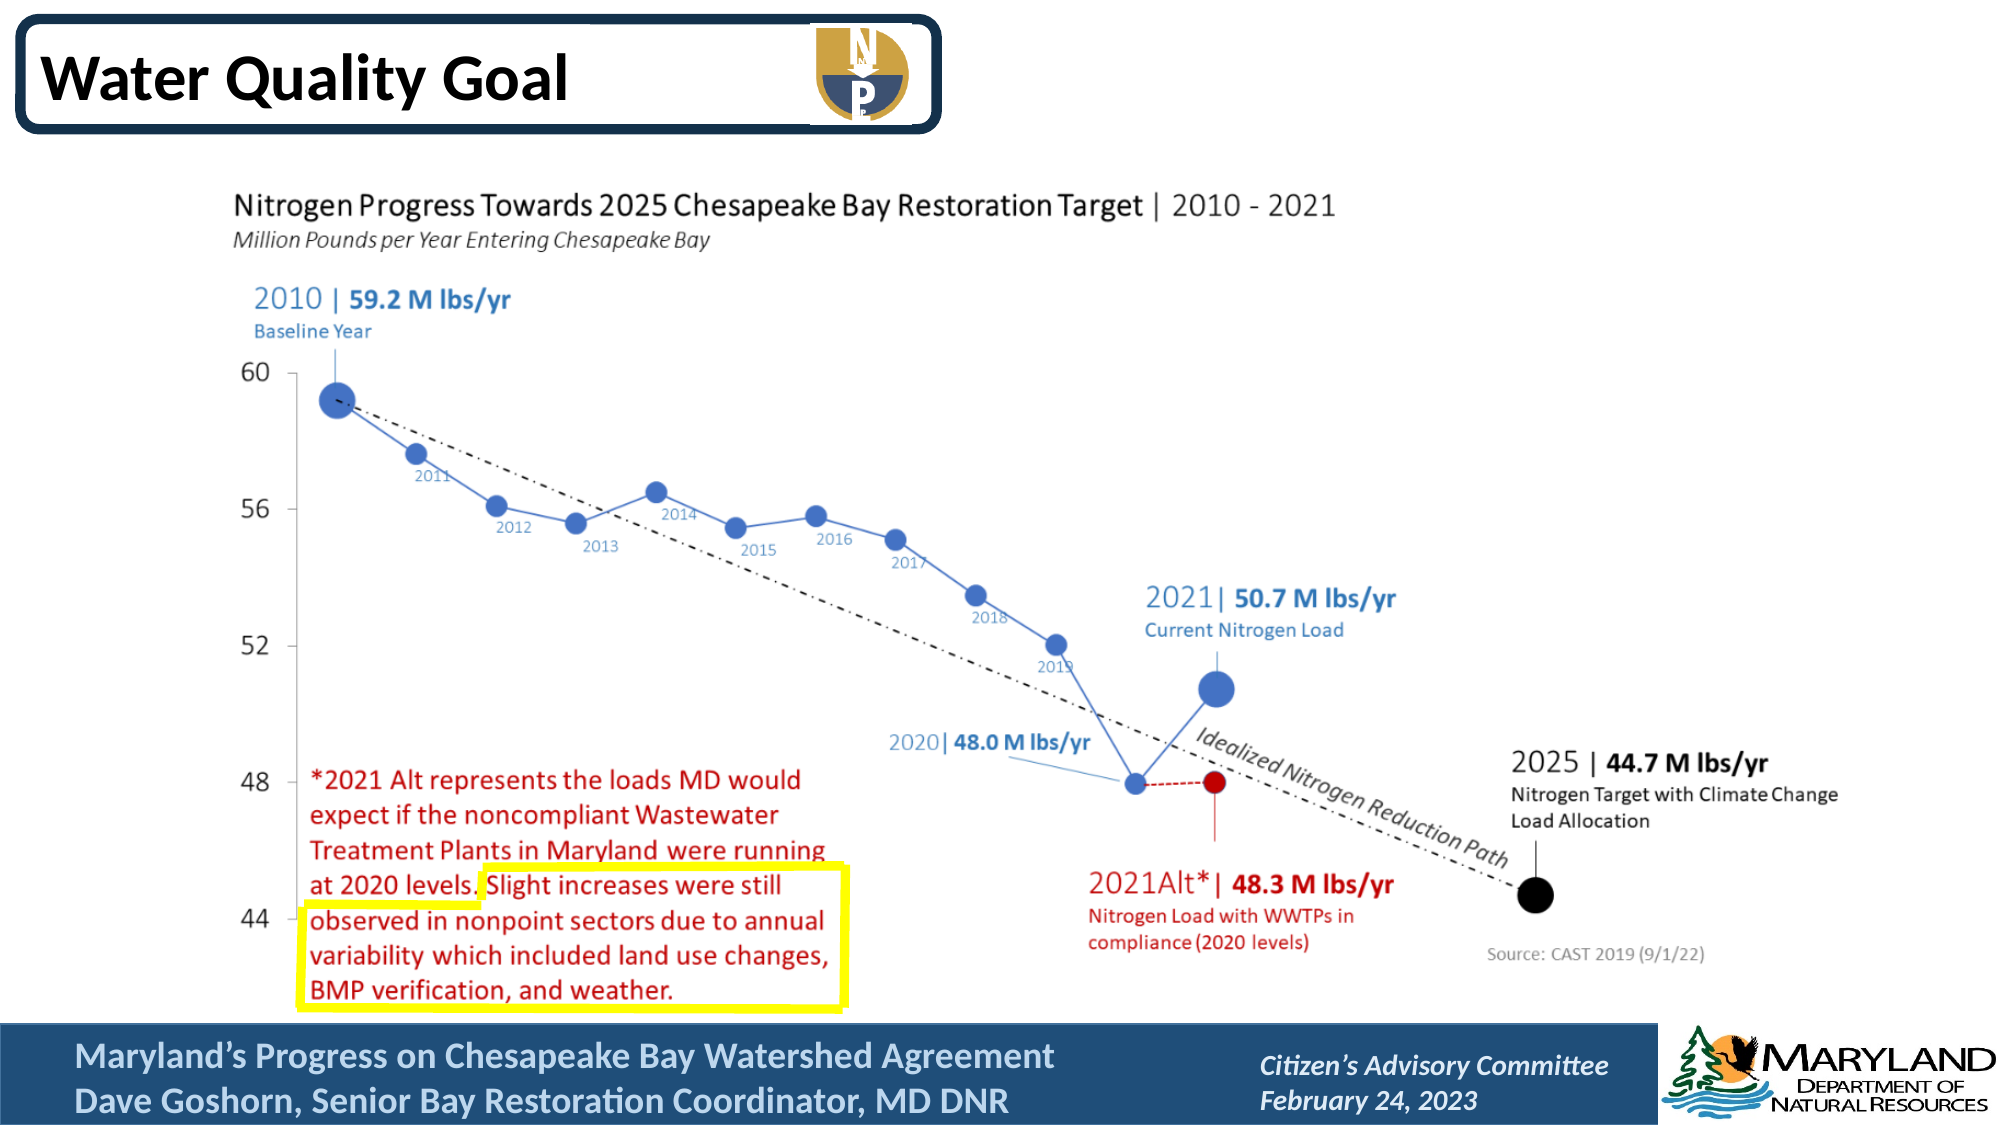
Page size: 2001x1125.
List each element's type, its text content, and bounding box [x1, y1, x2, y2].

picture [809, 23, 912, 125]
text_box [0, 1021, 2000, 1125]
picture [156, 137, 1909, 1014]
text_box Water Quality Goal [19, 17, 938, 131]
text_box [297, 864, 846, 1010]
